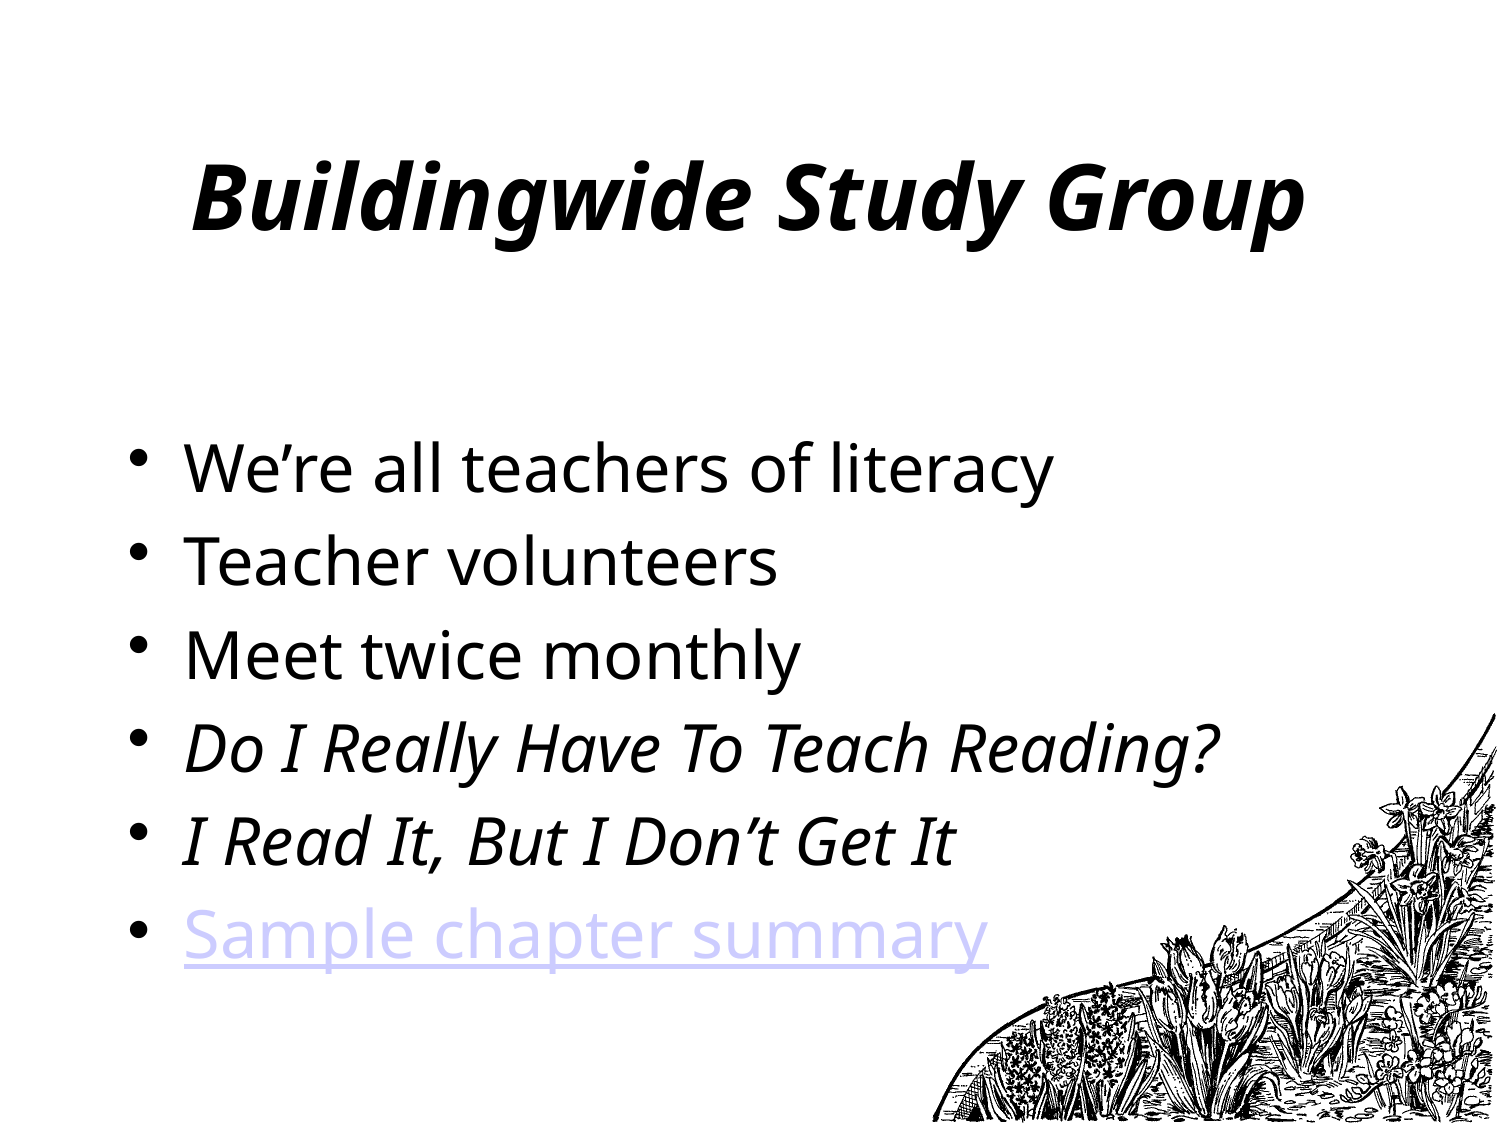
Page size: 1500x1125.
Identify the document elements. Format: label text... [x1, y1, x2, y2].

list We’re all teachers of literacy Teacher volunteers Meet twice monthly Do I Really Have To Teach Reading? I Read It, But I Don’t Get It Sample chapter summary [112, 324, 1388, 1001]
title Buildingwide Study Group [112, 99, 1388, 288]
picture [930, 711, 1500, 1125]
